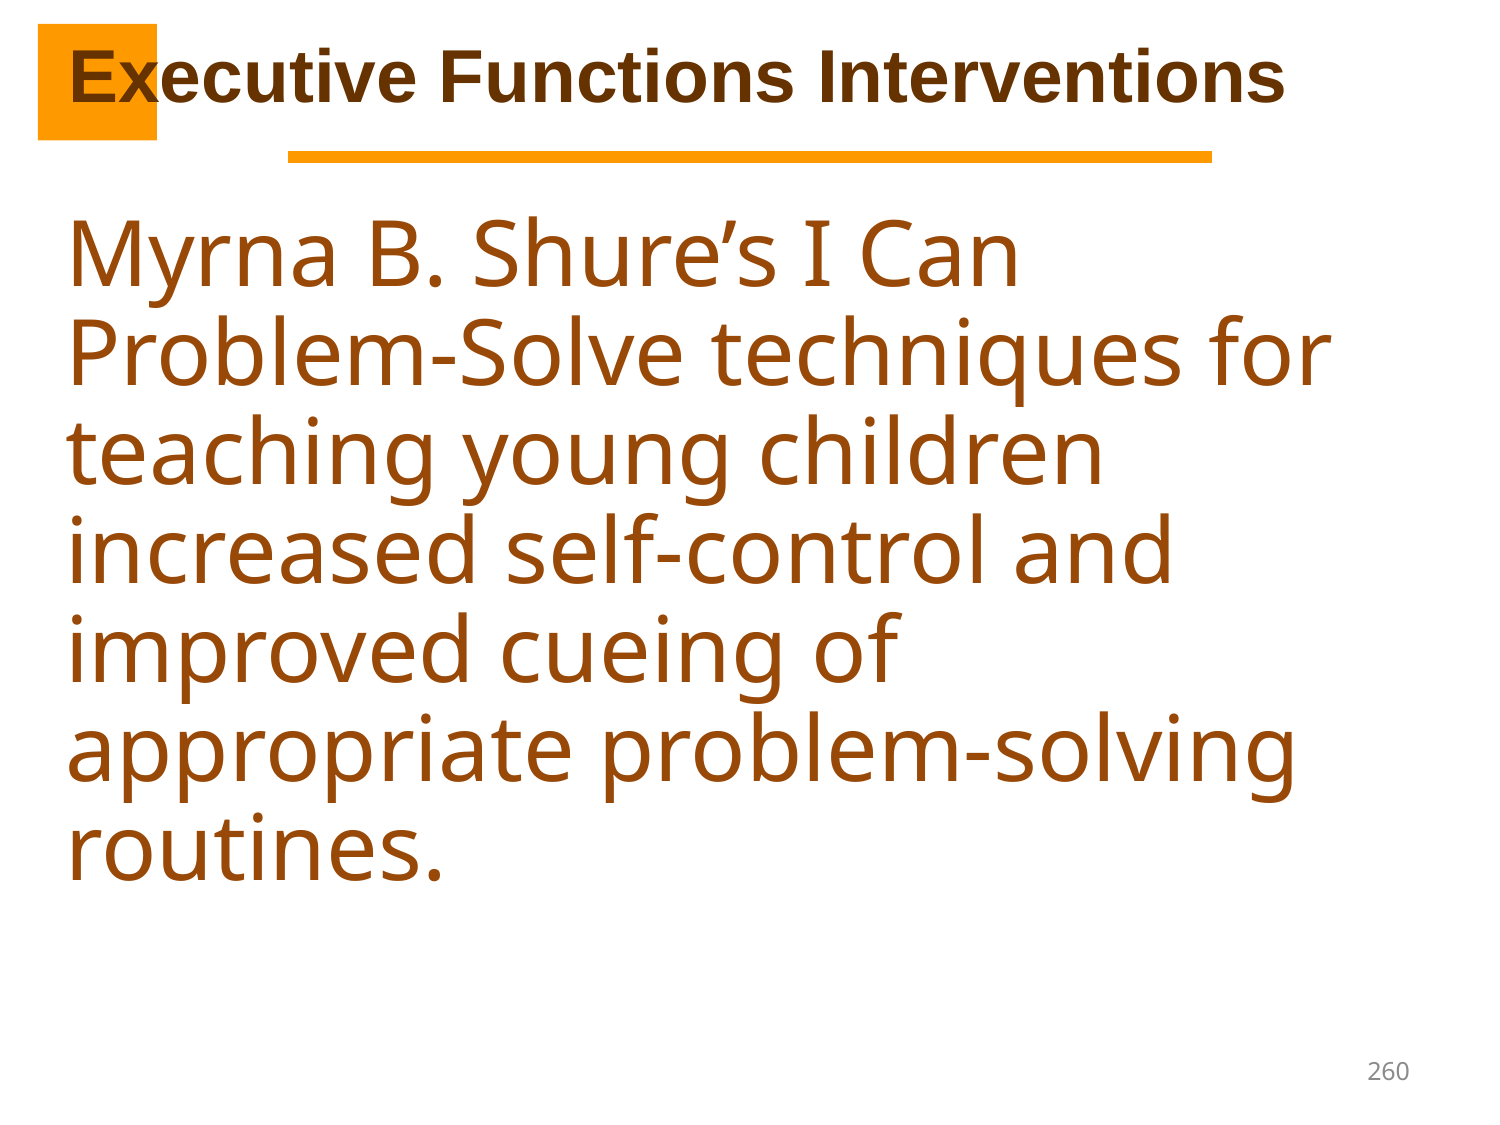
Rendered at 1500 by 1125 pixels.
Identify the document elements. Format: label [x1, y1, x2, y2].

text_box [36, 0, 1425, 155]
subtitle [49, 199, 1394, 1024]
slide_number [1074, 1042, 1425, 1103]
